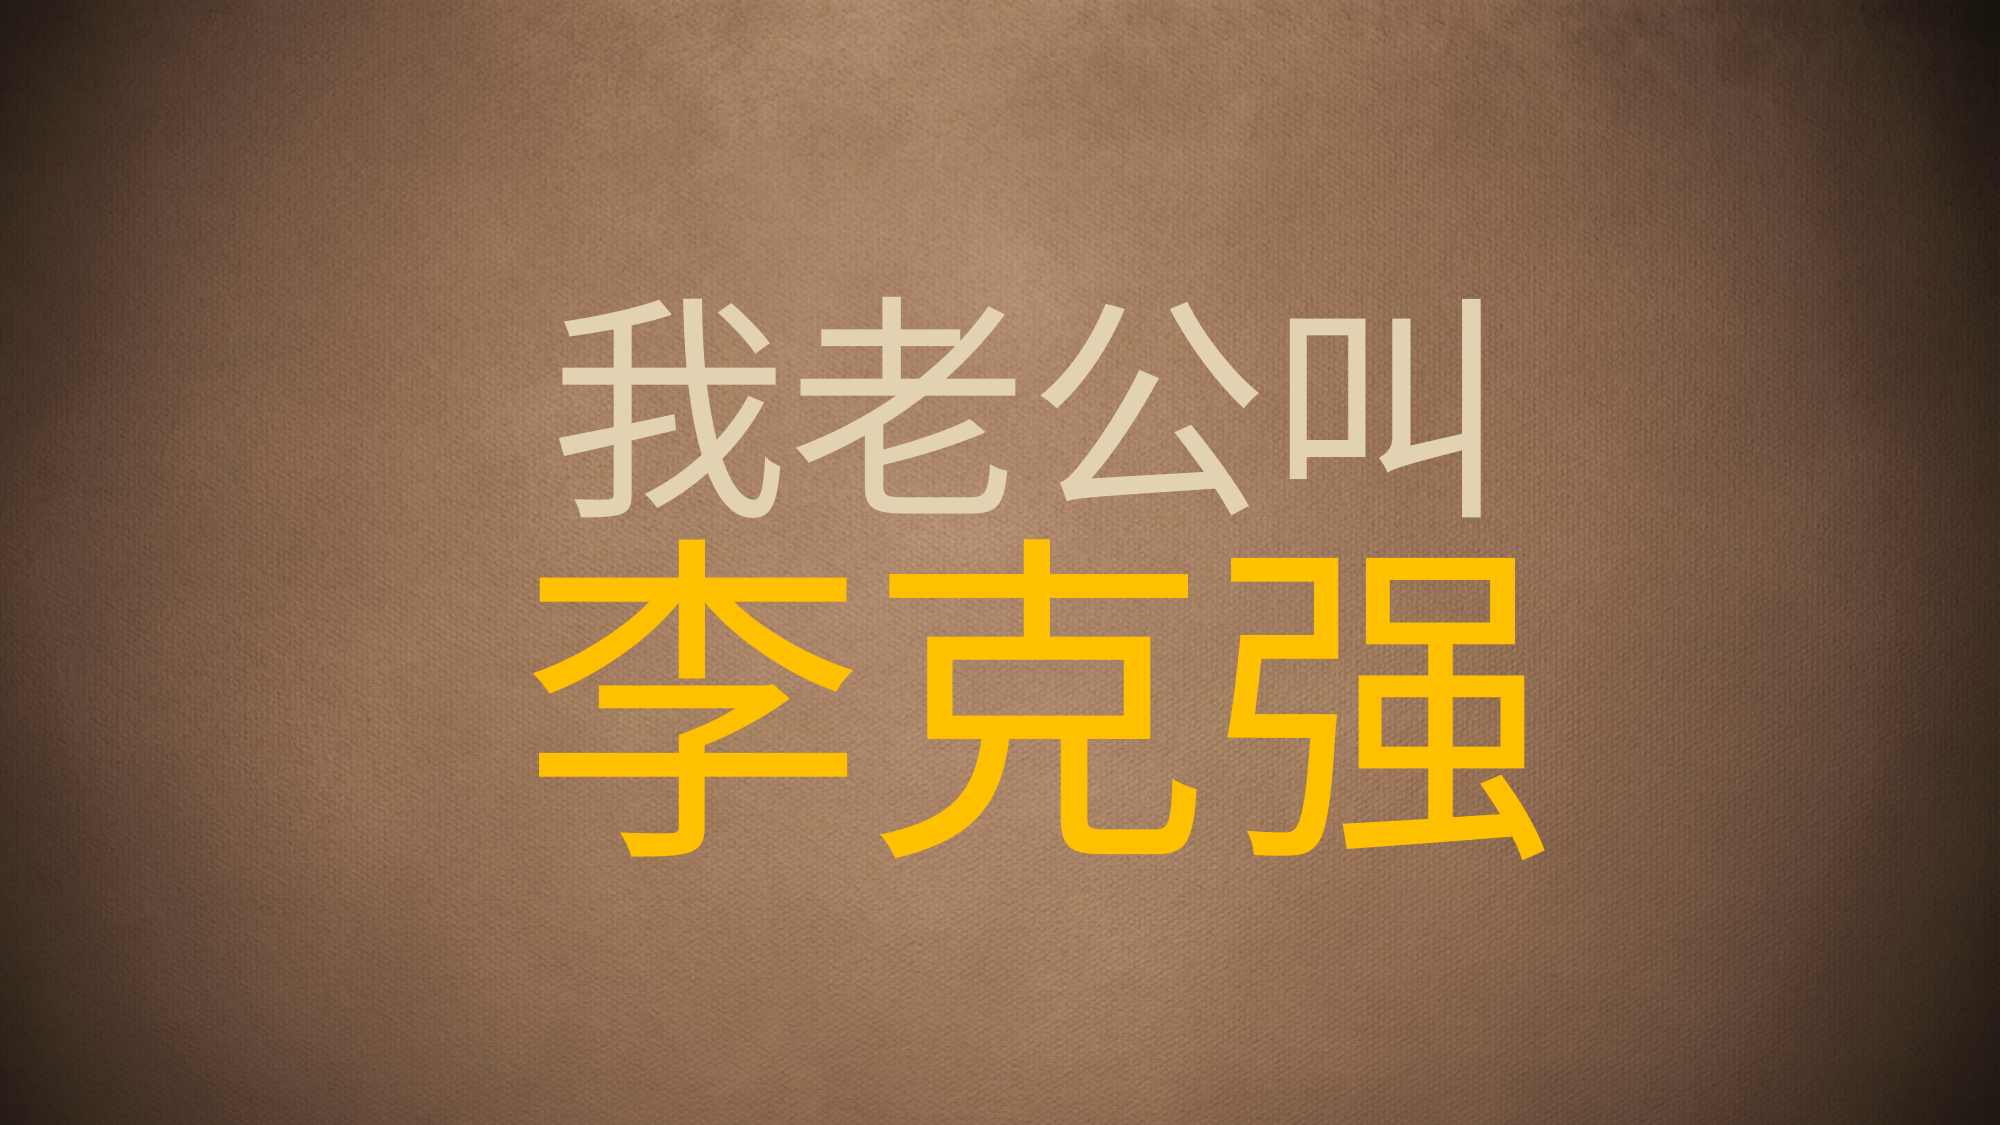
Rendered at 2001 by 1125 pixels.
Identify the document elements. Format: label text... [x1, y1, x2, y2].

text_box 李克强 [505, 477, 1573, 907]
picture [0, 0, 2000, 1125]
text_box 我老公叫 [534, 251, 1523, 477]
